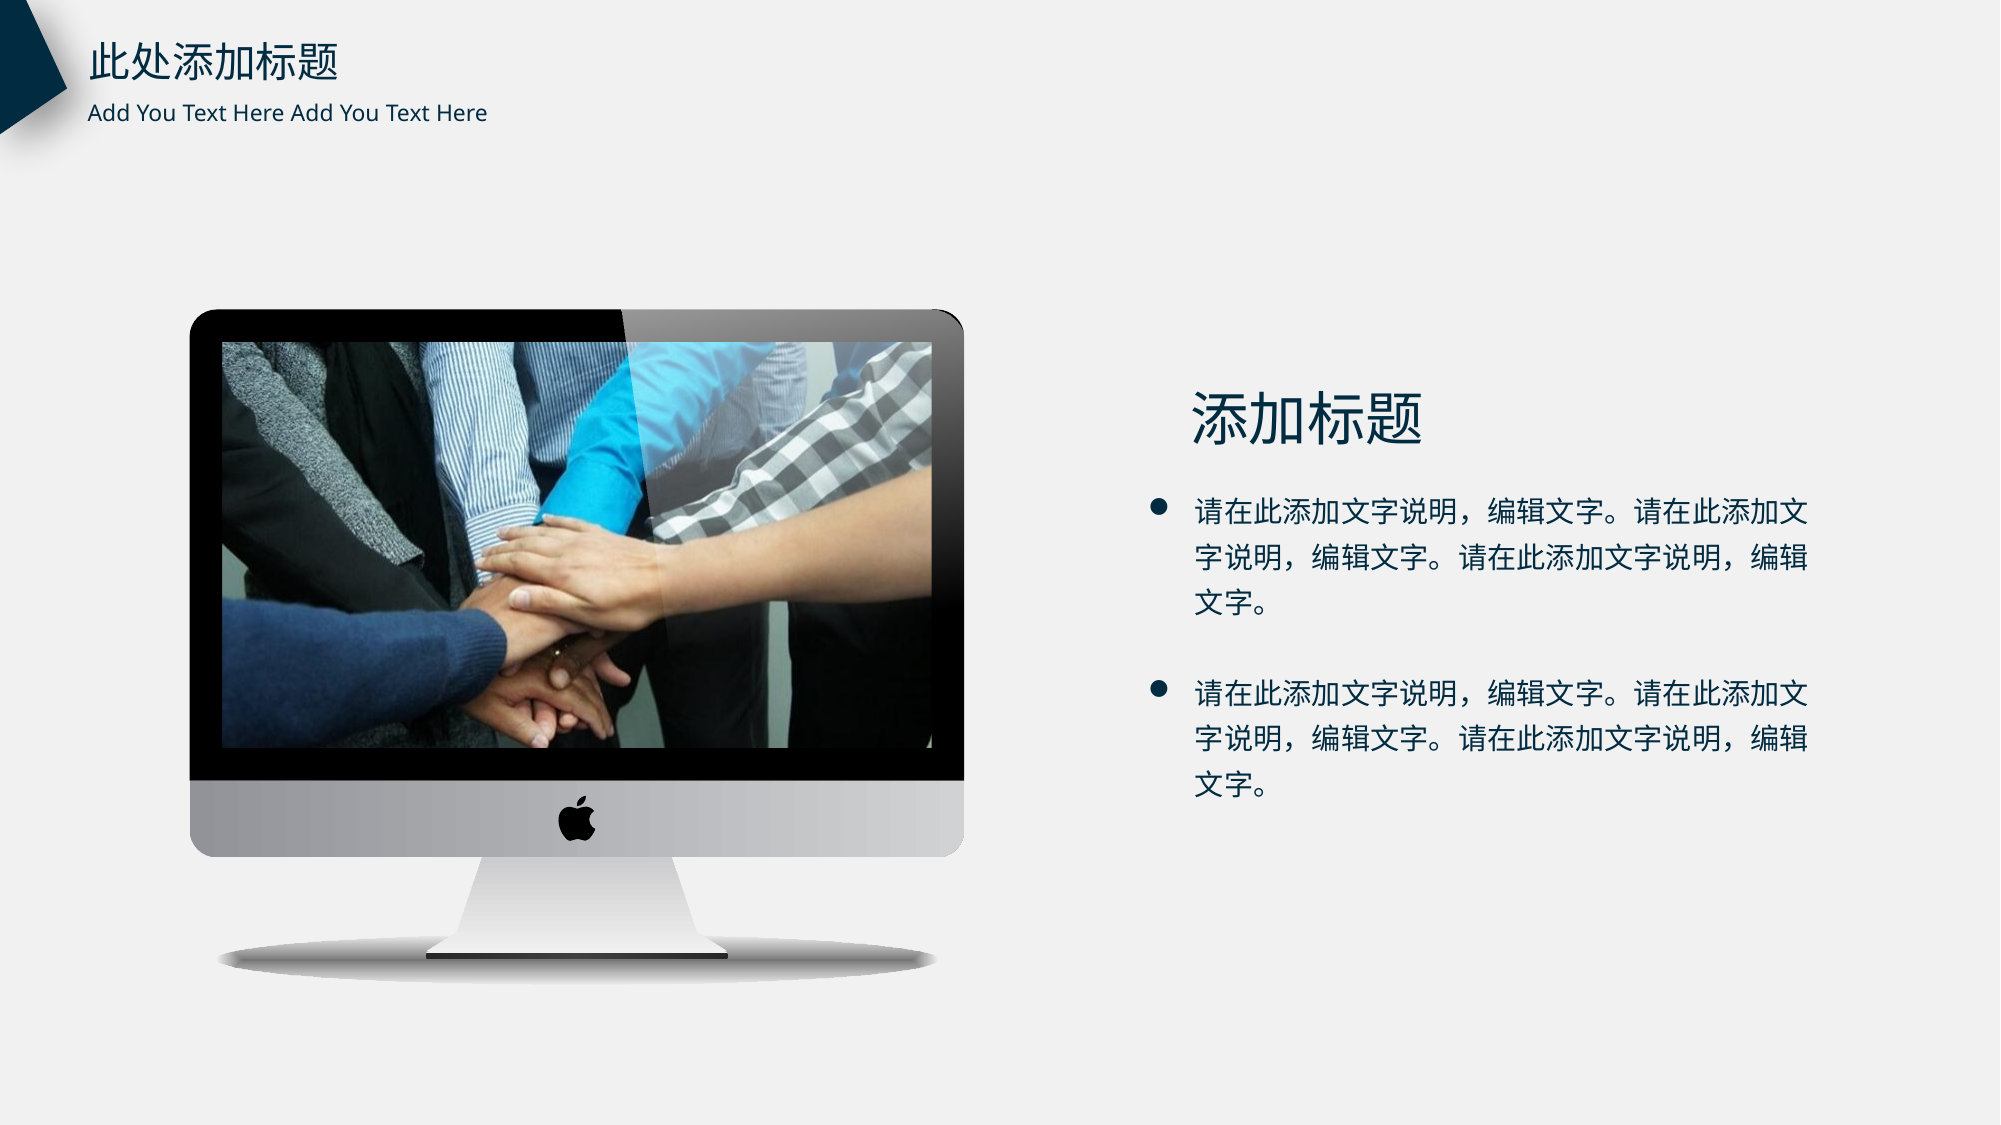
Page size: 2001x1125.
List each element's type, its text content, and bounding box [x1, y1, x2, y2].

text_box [189, 309, 965, 985]
text_box [0, 0, 68, 135]
text_box 请在此添加文字说明，编辑文字。请在此添加文字说明，编辑文字。请在此添加文字说明，编辑文字。 请在此添加文字说明，编辑文字。请在此添加文字说明，编辑文字。请在此添加文字说明，编辑文字。 [1133, 475, 1847, 809]
text_box 此处添加标题 [77, 28, 355, 83]
text_box Add You Text Here Add You Text Here [82, 83, 532, 134]
text_box 添加标题 [1176, 374, 1468, 460]
